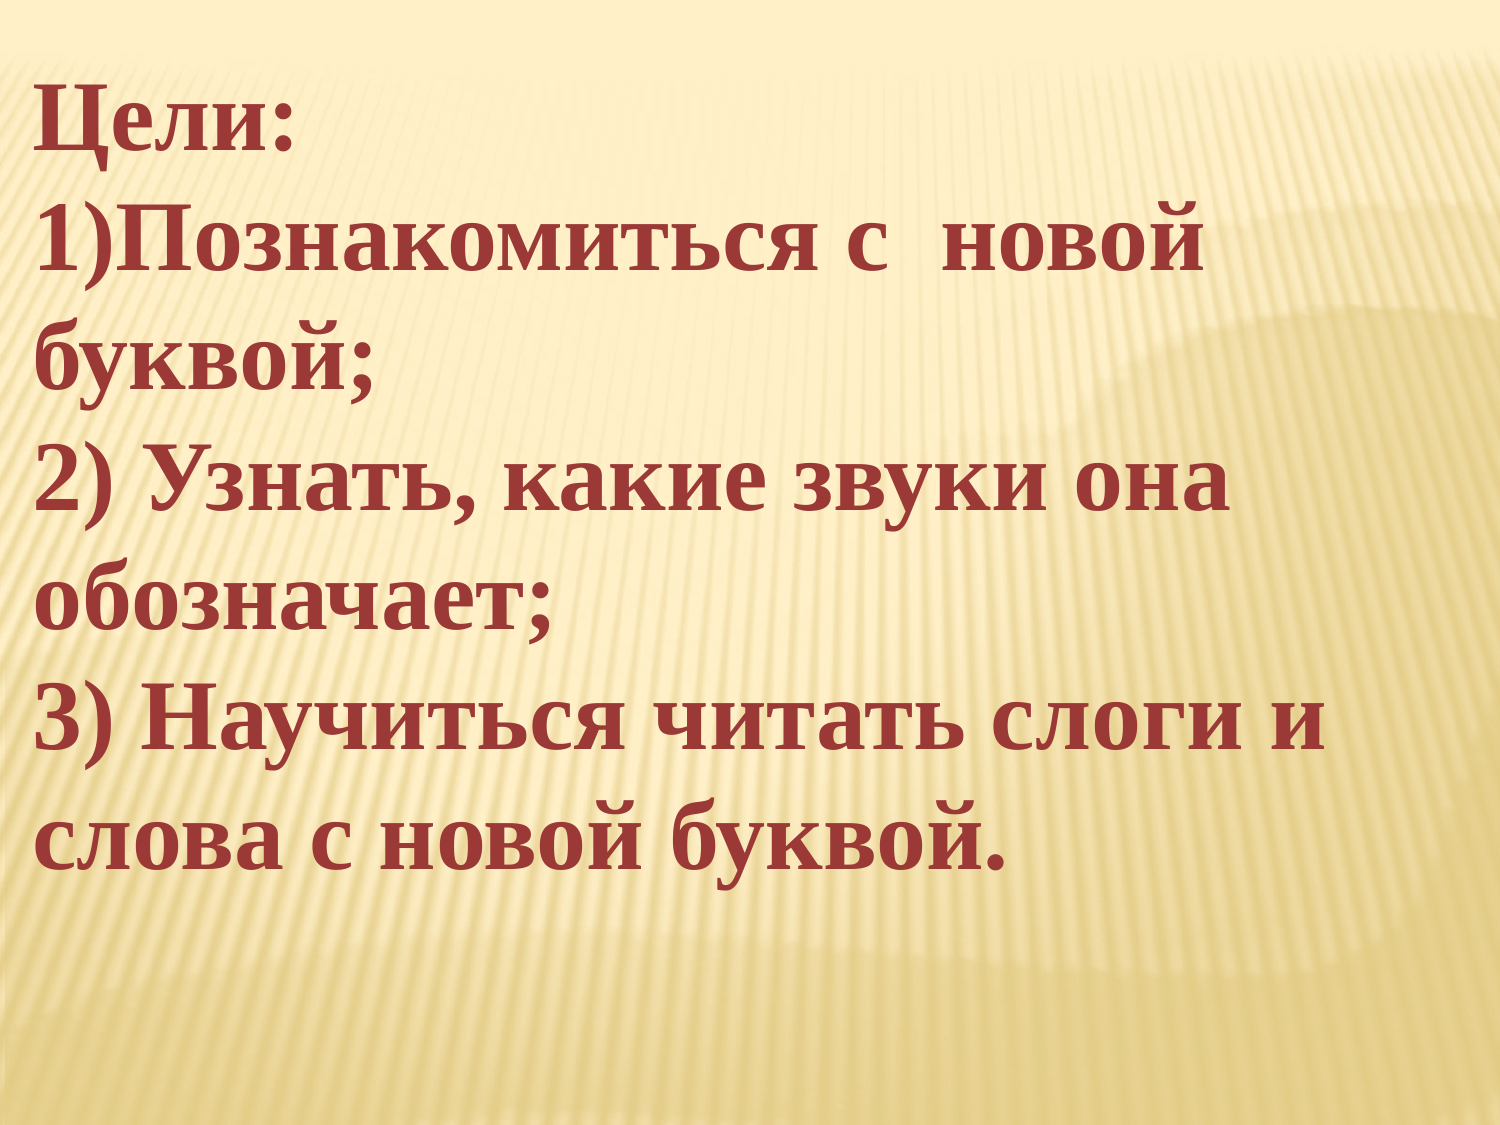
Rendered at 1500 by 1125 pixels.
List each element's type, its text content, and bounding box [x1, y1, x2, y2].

text_box Цели: 1)Познакомиться с новой буквой; 2) Узнать, какие звуки она обозначает; 3) Научиться читать слоги и слова с новой буквой. [17, 42, 1412, 898]
